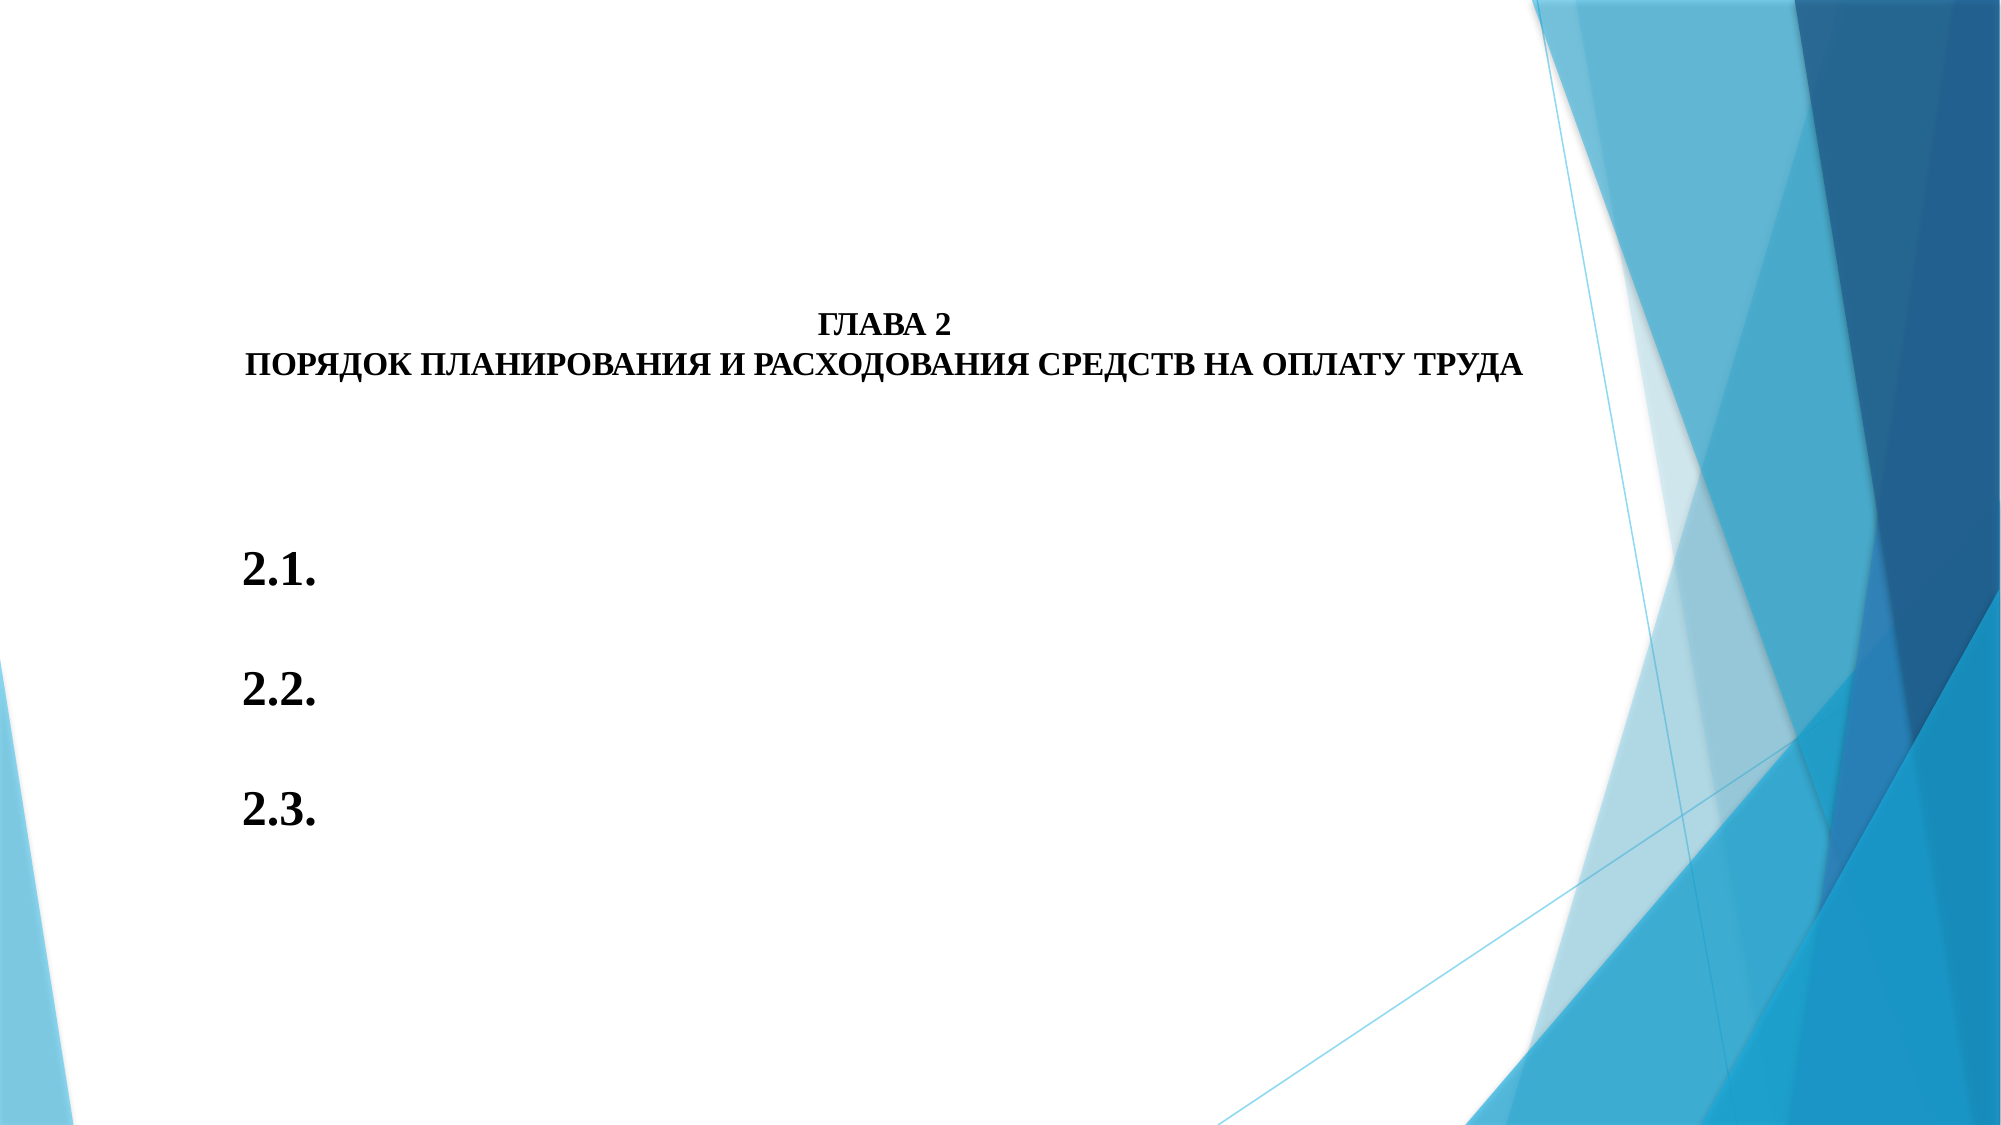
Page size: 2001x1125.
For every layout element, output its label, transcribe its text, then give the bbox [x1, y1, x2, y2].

text_box 2.1. 2.2. 2.3. [226, 528, 345, 843]
text_box ГЛАВА 2 ПОРЯДОК ПЛАНИРОВАНИЯ И РАСХОДОВАНИЯ СРЕДСТВ НА ОПЛАТУ ТРУДА [139, 294, 1631, 389]
